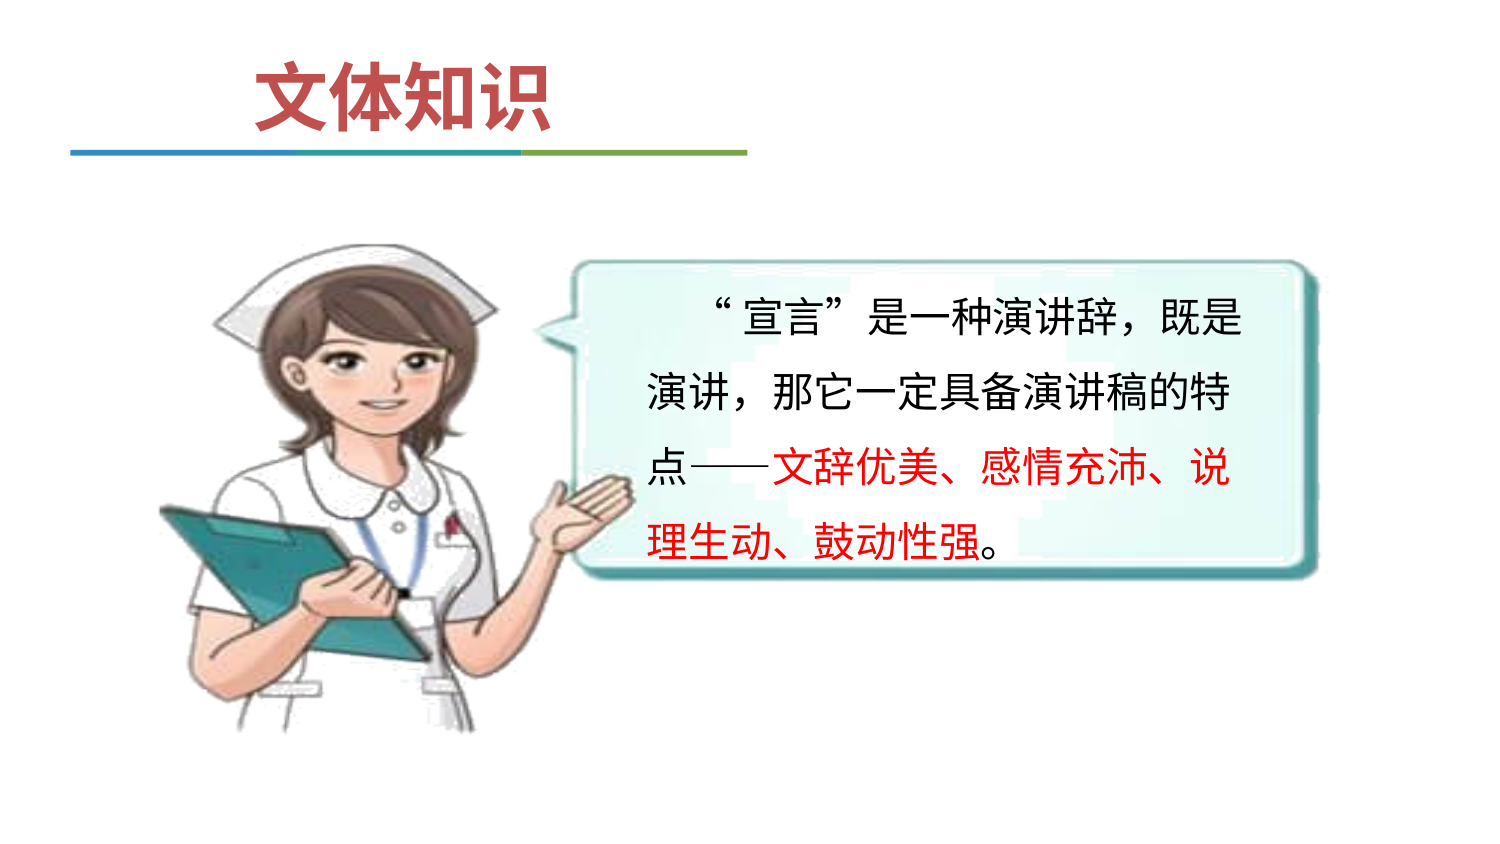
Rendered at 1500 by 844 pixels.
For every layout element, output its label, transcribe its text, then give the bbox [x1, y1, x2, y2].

text_box [70, 149, 131, 156]
text_box 文体知识 [238, 43, 632, 68]
picture [136, 70, 1330, 844]
